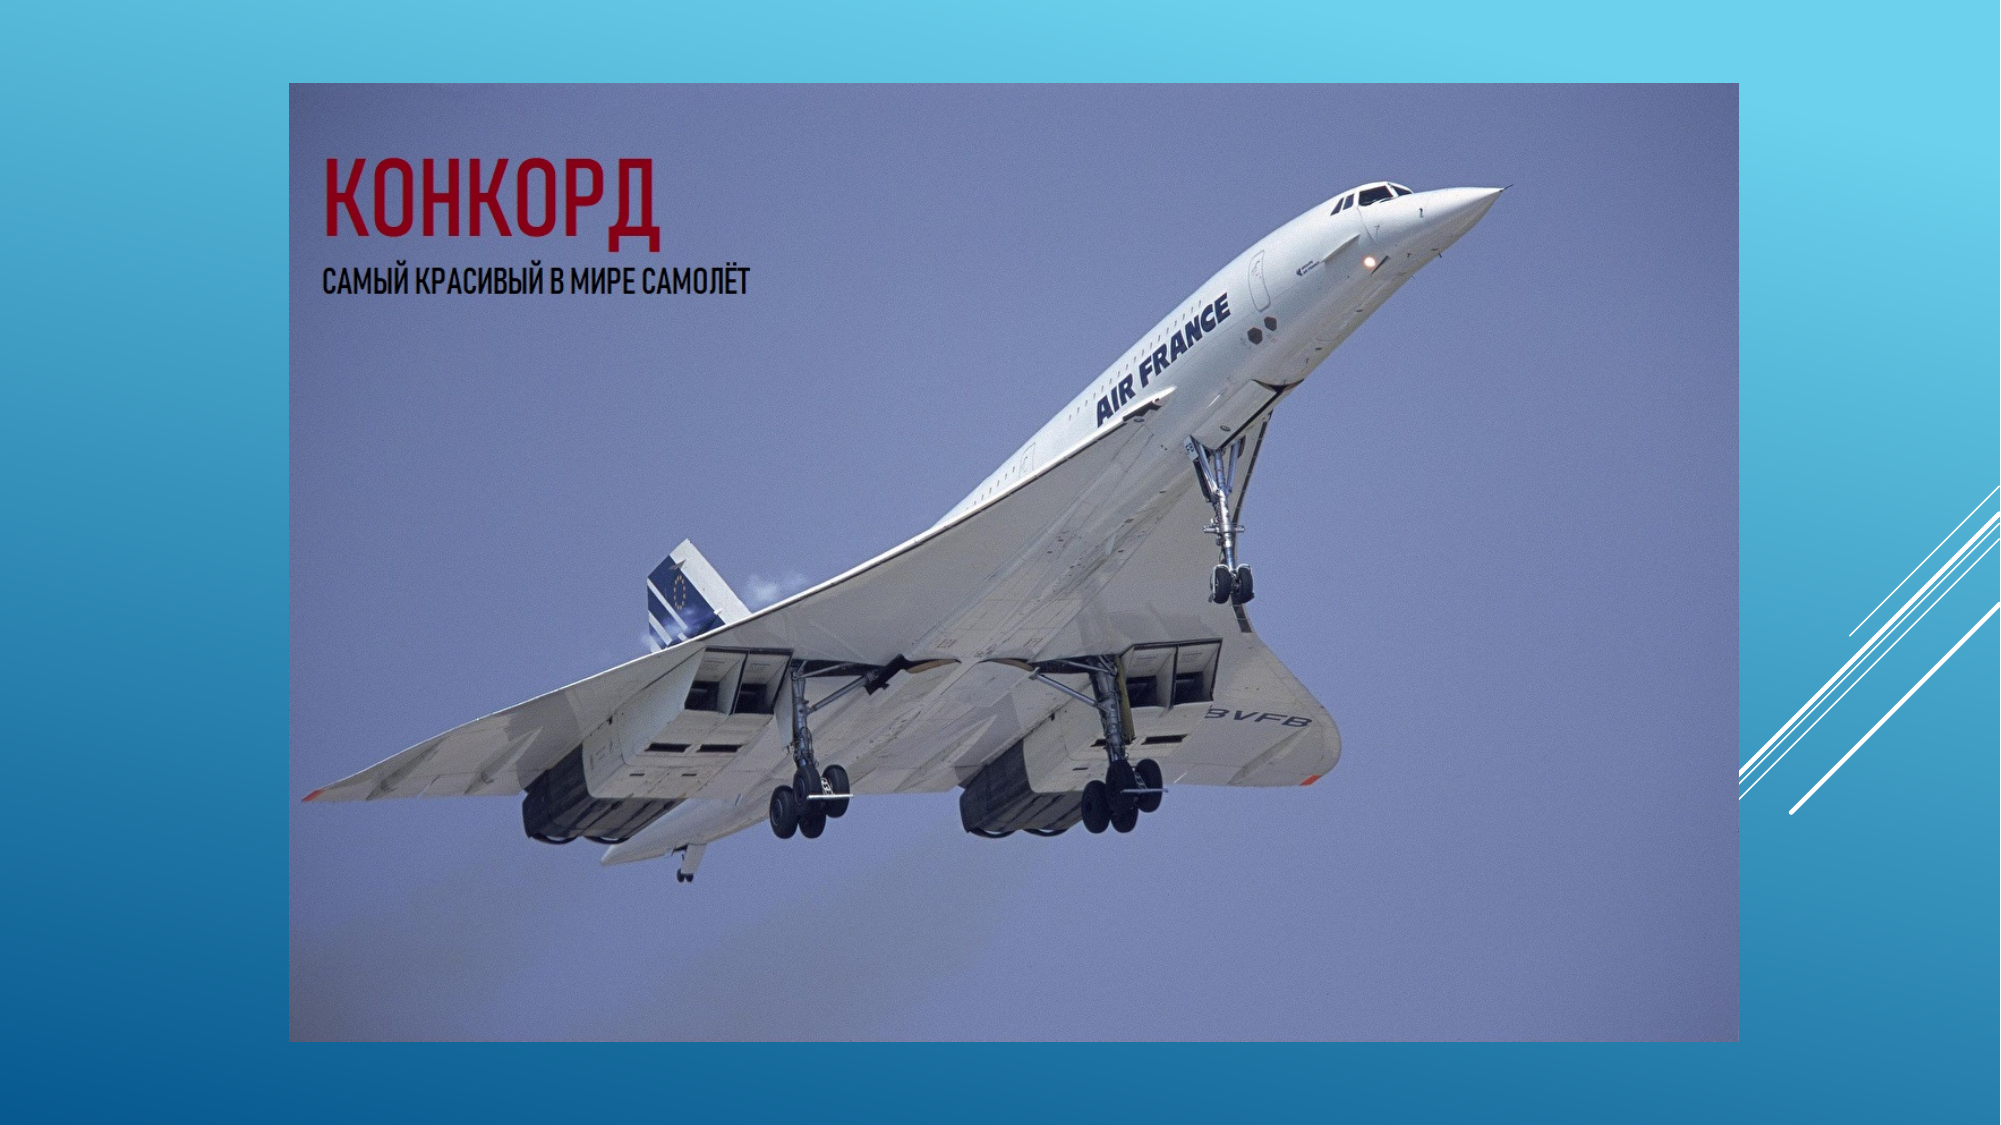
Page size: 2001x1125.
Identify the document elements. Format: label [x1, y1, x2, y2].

list [289, 83, 1740, 1042]
